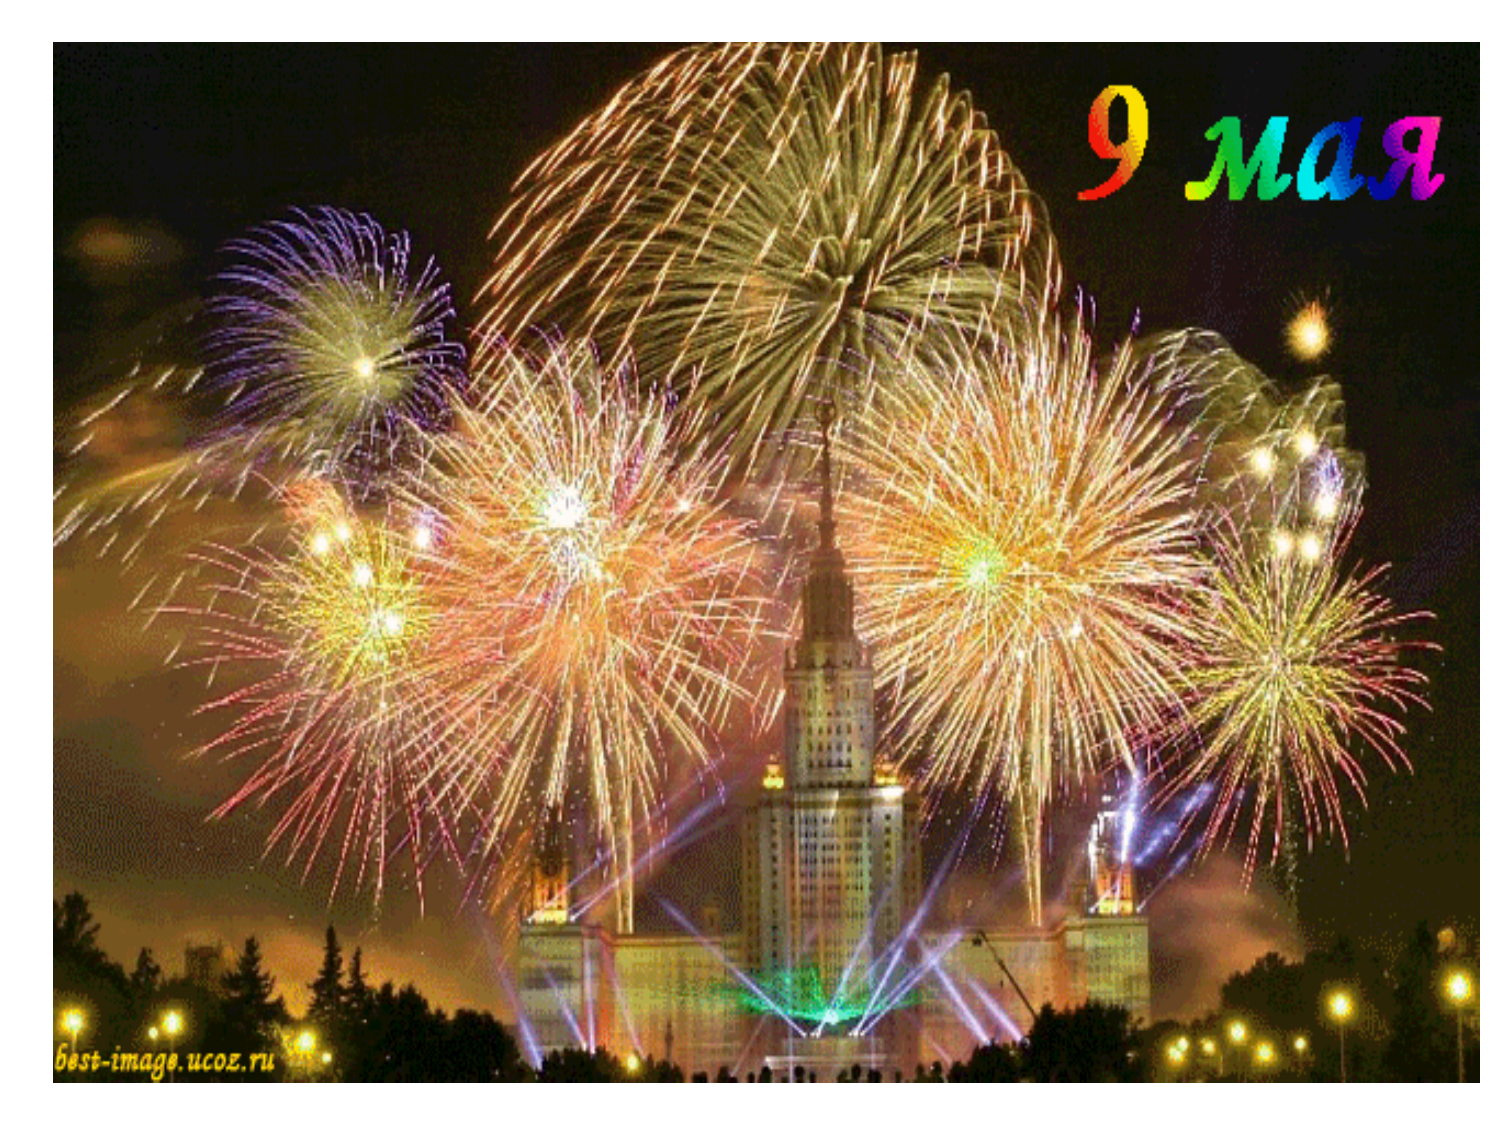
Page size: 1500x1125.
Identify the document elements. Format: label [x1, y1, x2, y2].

picture [52, 42, 1480, 1083]
